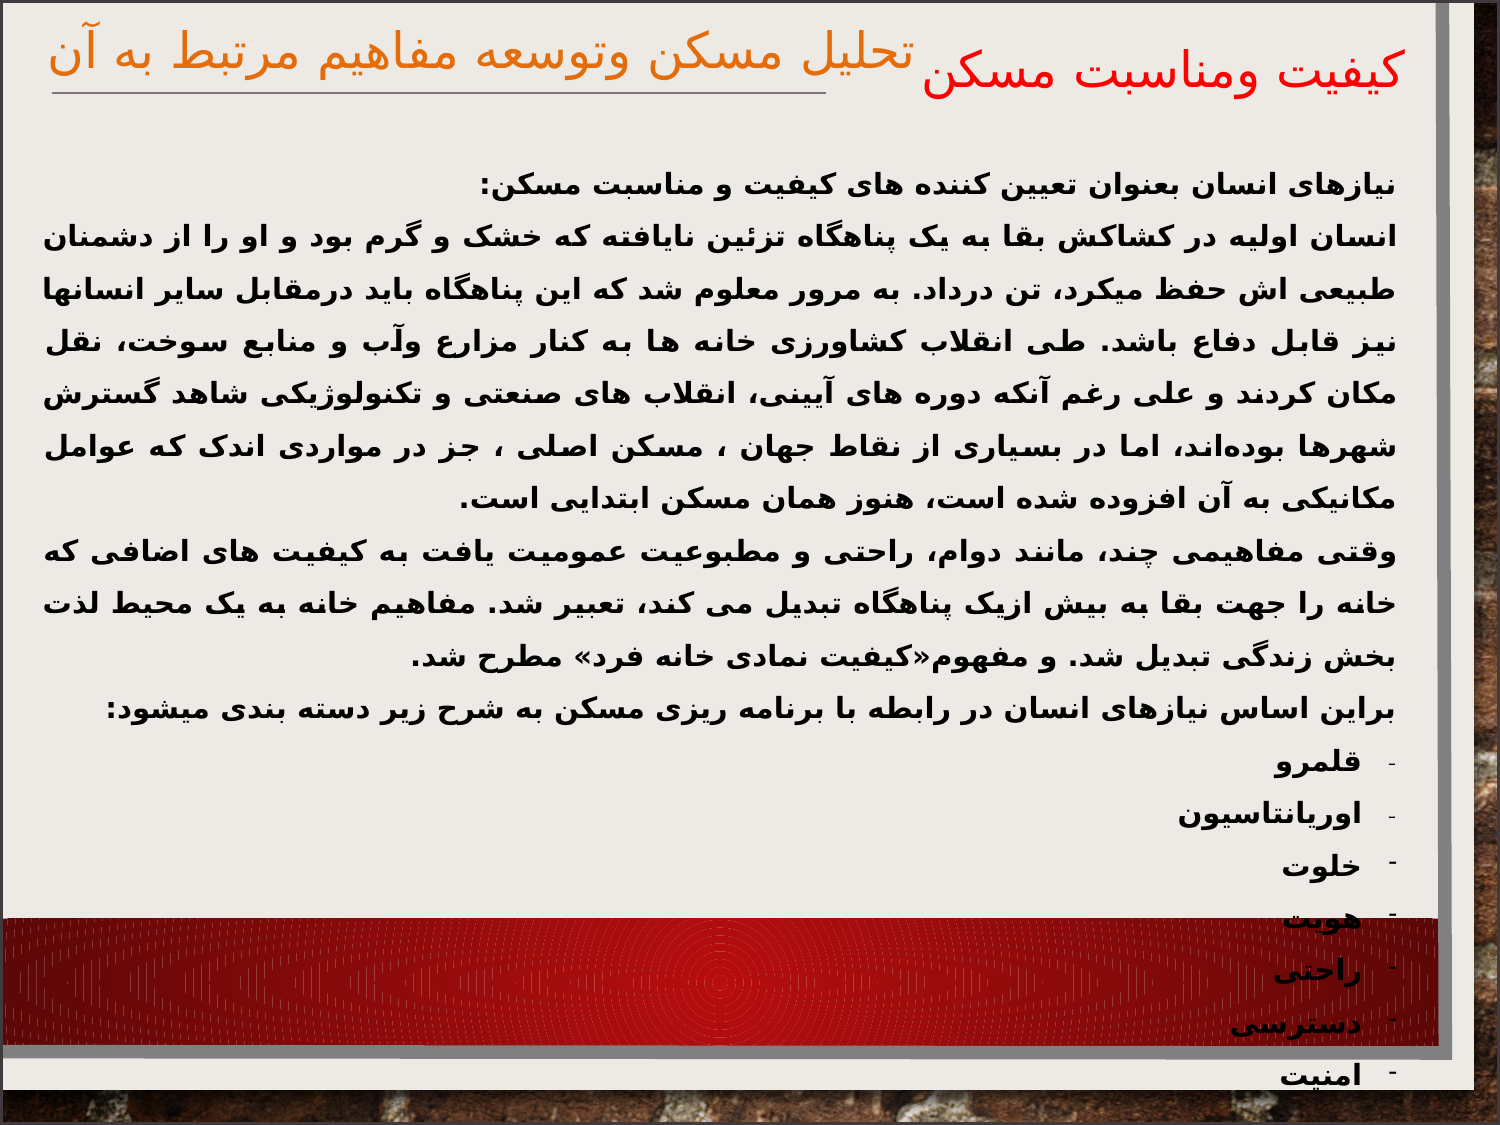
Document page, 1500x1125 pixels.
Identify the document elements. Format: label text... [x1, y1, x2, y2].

text_box نیازهای انسان بعنوان تعیین کننده های کیفیت و مناسبت مسکن: انسان اولیه در کشاکش بقا به یک پناهگاه تزئین نایافته که خشک و گرم بود و او را از دشمنان طبیعی اش حفظ میکرد، تن درداد. به مرور معلوم شد که این پناهگاه باید درمقابل سایر انسانها نیز قابل دفاع باشد. طی انقلاب کشاورزی خانه ها به کنار مزارع وآب و منابع سوخت، نقل مکان کردند و علی رغم آنکه دوره های آیینی، انقلاب های صنعتی و تکنولوژیکی شاهد گسترش شهرها بوده‌اند، اما در بسیاری از نقاط جهان ، مسکن اصلی ، جز در مواردی اندک که عوامل مکانیکی به آن افزوده شده است، هنوز همان مسکن ابتدایی است. وقتی مفاهیمی چند، مانند دوام، راحتی و مطبوعیت عمومیت یافت به کیفیت های اضافی که خانه را جهت بقا به بیش ازیک پناهگاه تبدیل می کند، تعبیر شد. مفاهیم خانه به یک محیط لذت بخش زندگی تبدیل شد. و مفهوم«کیفیت نمادی خانه فرد» مطرح شد. براین اساس نیازهای انسان در رابطه با برنامه ریزی مسکن به شرح زیر دسته بندی میشود: قلمرو اوریانتاسیون خلوت هویت راحتی دسترسی امنیت [27, 157, 1413, 1099]
text_box [0, 0, 1500, 1125]
text_box کیفیت ومناسبت مسکن [906, 29, 1420, 105]
